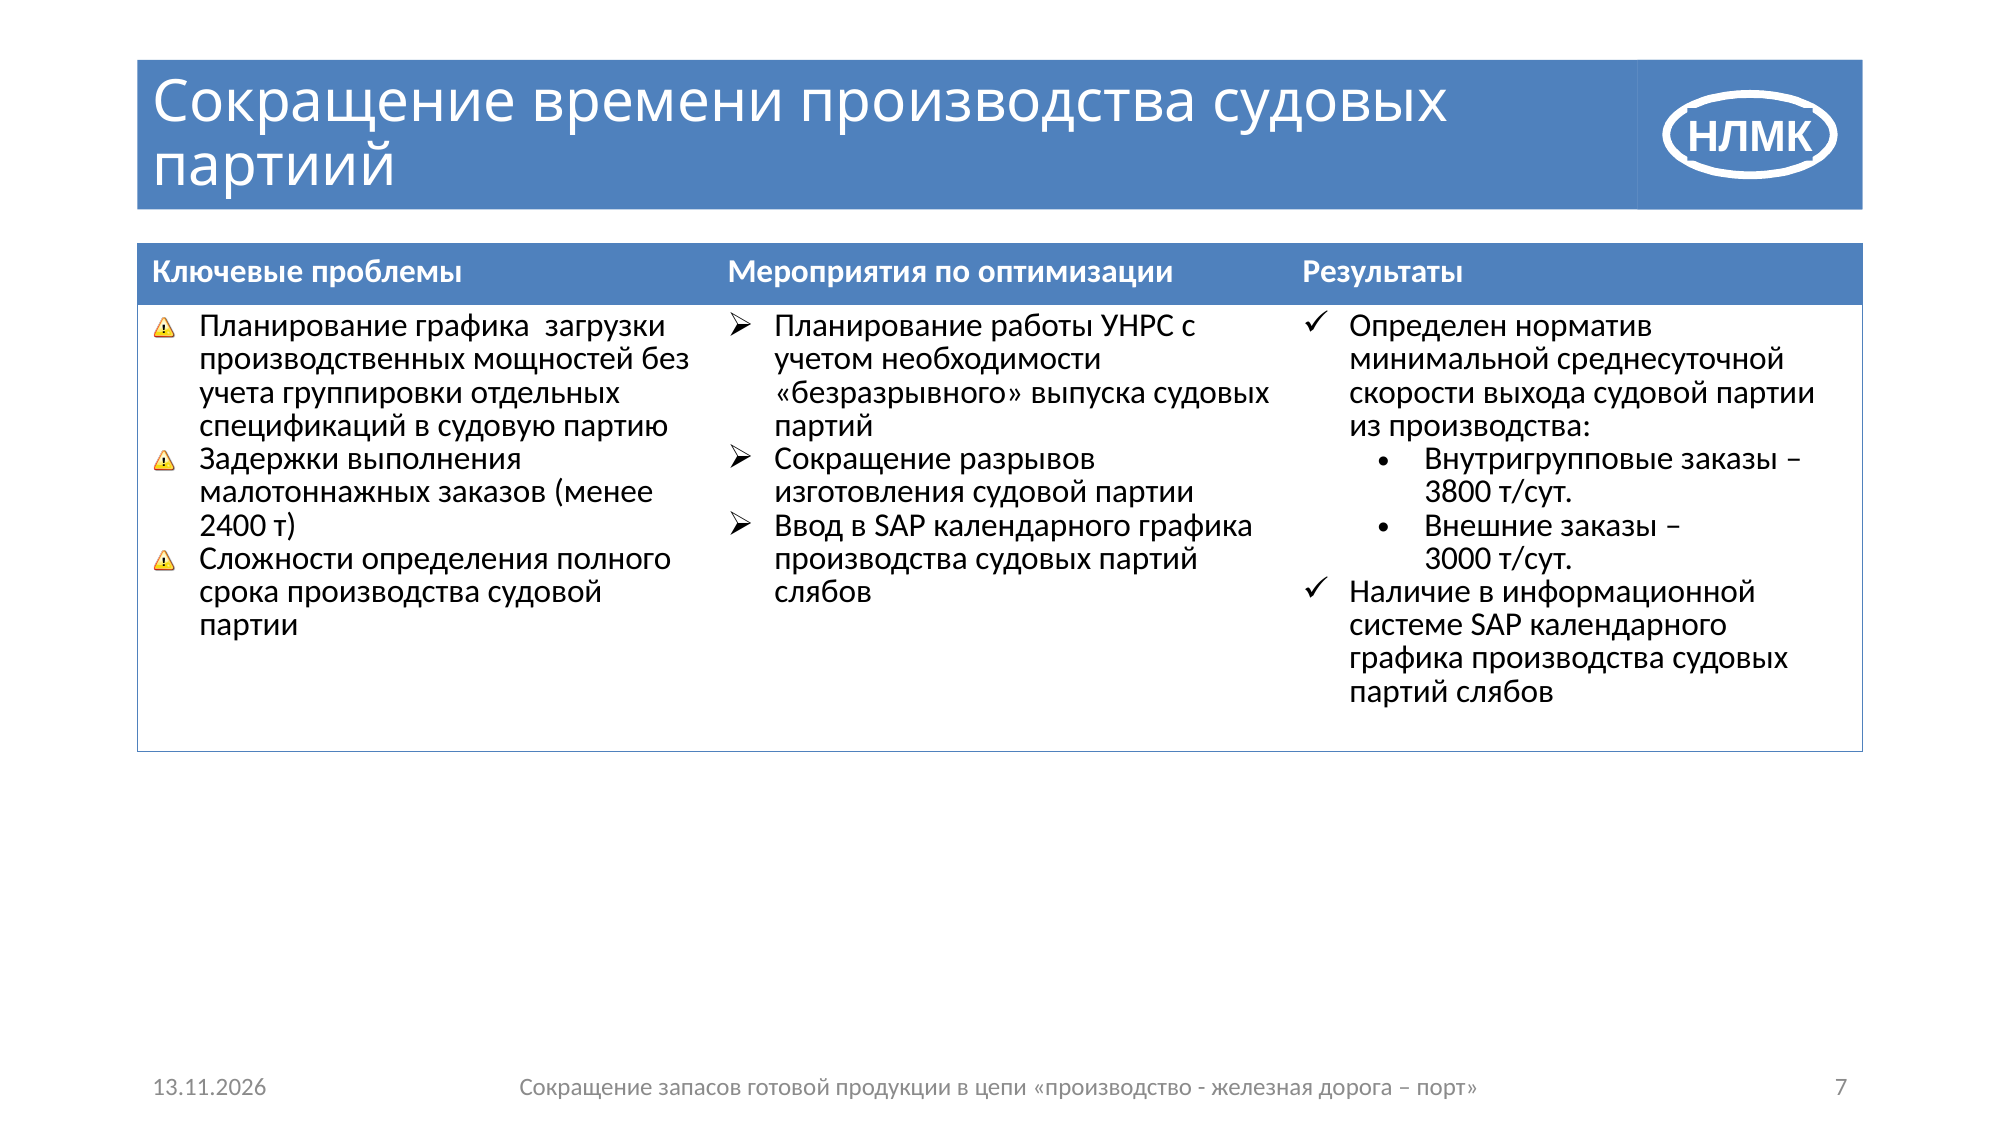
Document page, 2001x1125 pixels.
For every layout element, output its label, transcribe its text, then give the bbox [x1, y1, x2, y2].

table_cell Планирование графика загрузки производственных мощностей без учета группировки отдельных спецификаций в судовую партию Задержки выполнения малотоннажных заказов (менее 2400 т) Сложности определения полного срока производства судовой партии [138, 305, 712, 751]
table_header Ключевые проблемы [138, 244, 712, 304]
table_cell Планирование работы УНРС с учетом необходимости «безразрывного» выпуска судовых партий Сокращение разрывов изготовления судовой партии Ввод в SAP календарного графика производства судовых партий слябов [712, 305, 1287, 751]
title Сокращение времени производства судовых партиий [137, 59, 1638, 210]
picture [152, 316, 176, 340]
picture [152, 549, 176, 573]
table_header Результаты [1287, 244, 1862, 304]
picture [152, 449, 176, 473]
footer Сокращение запасов готовой продукции в цепи «производство - железная дорога – порт» [458, 1068, 1412, 1103]
table_cell Определен норматив минимальной среднесуточной скорости выхода судовой партии из производства: Внутригрупповые заказы – 3800 т/сут. Внешние заказы – 3000 т/сут. Наличие в информационной системе SAP календарного графика производства судовых партий слябов [1287, 305, 1862, 751]
table_header Мероприятия по оптимизации [712, 244, 1287, 304]
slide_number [137, 1068, 458, 1103]
slide_number 7 [1412, 1068, 1863, 1103]
